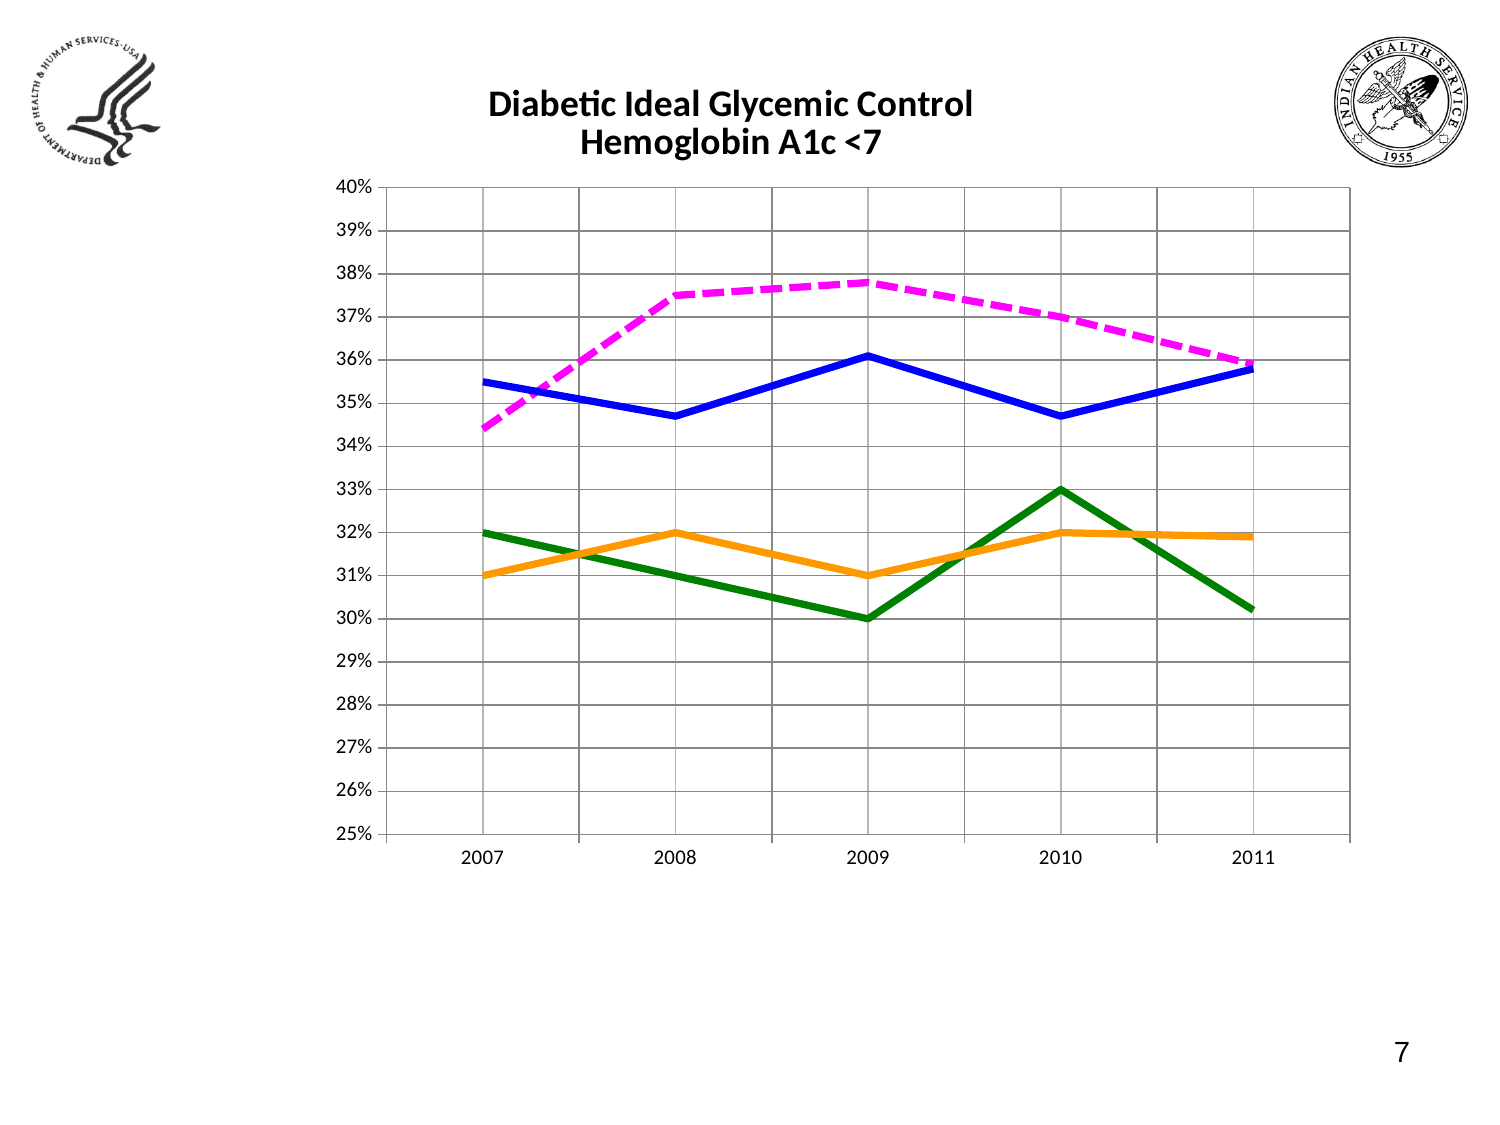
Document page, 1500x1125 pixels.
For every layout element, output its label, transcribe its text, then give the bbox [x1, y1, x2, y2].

picture [1333, 33, 1469, 169]
picture [28, 33, 164, 169]
chart [87, 49, 1376, 1013]
slide_number 7 [1074, 1025, 1425, 1104]
